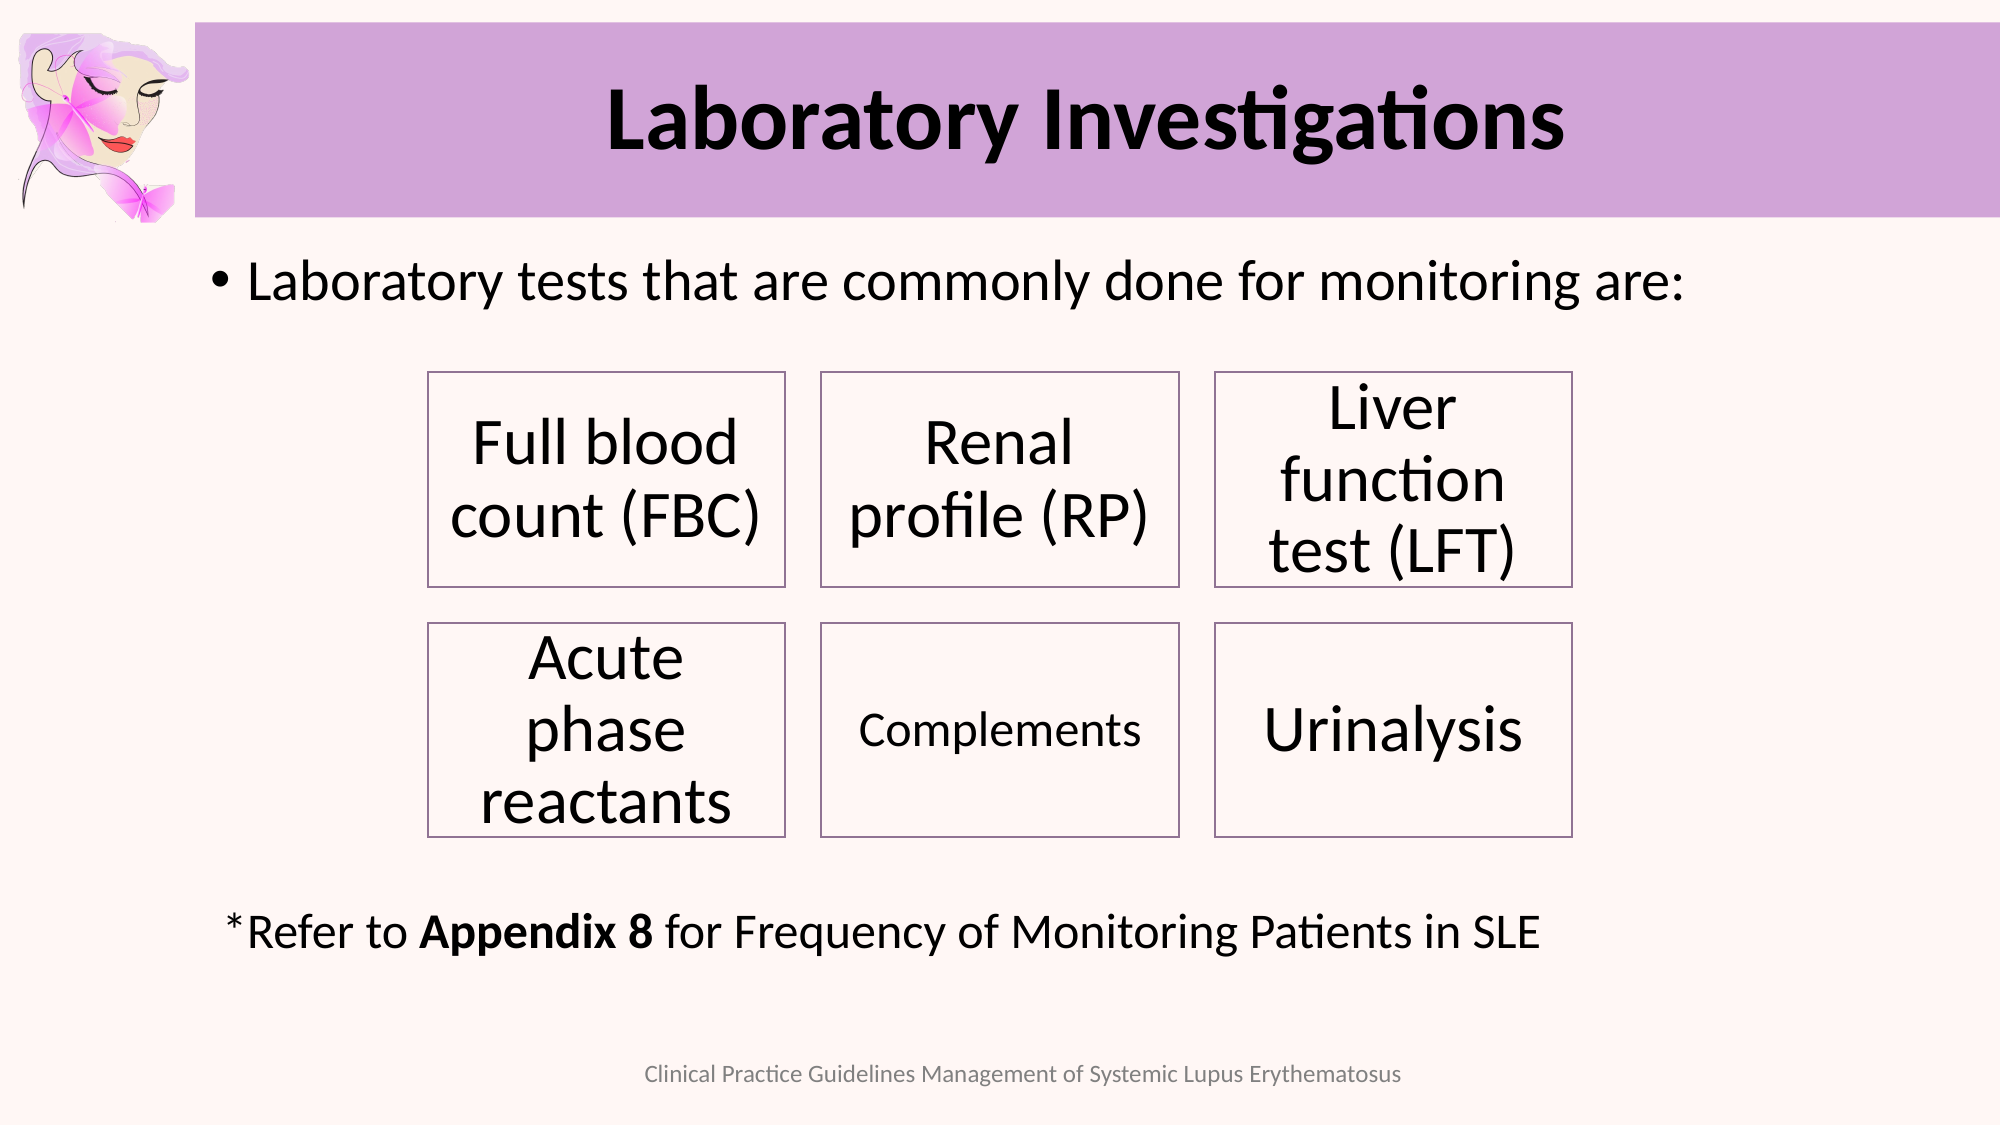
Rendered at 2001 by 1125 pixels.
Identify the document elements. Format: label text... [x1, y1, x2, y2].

title Laboratory Investigations [195, 22, 2000, 218]
list Laboratory tests that are commonly done for monitoring are: [195, 242, 1958, 1009]
picture [0, 10, 210, 248]
text_box *Refer to Appendix 8 for Frequency of Monitoring Patients in SLE [207, 891, 1805, 966]
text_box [260, 371, 1740, 838]
